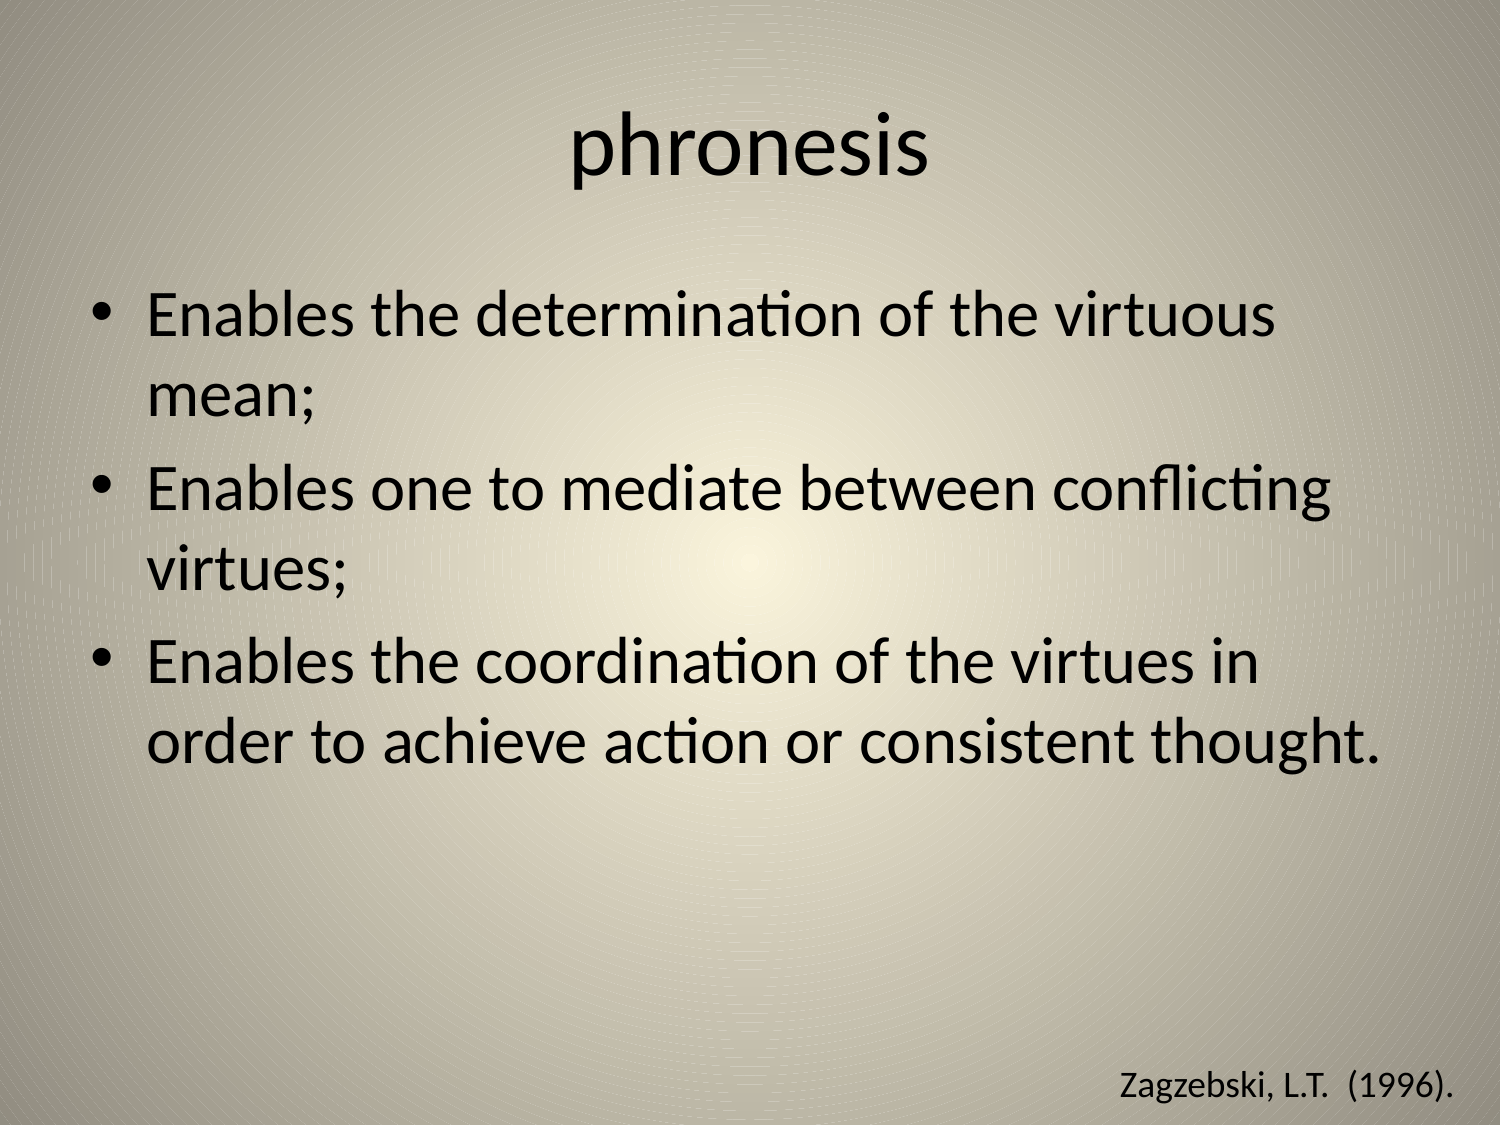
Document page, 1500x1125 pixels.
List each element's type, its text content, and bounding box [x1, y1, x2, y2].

title phronesis [75, 45, 1425, 233]
text_box Zagzebski, L.T. (1996). [1105, 1052, 1471, 1112]
list Enables the determination of the virtuous mean; Enables one to mediate between conflicting virtues; Enables the coordination of the virtues in order to achieve action or consistent thought. [75, 262, 1425, 1005]
